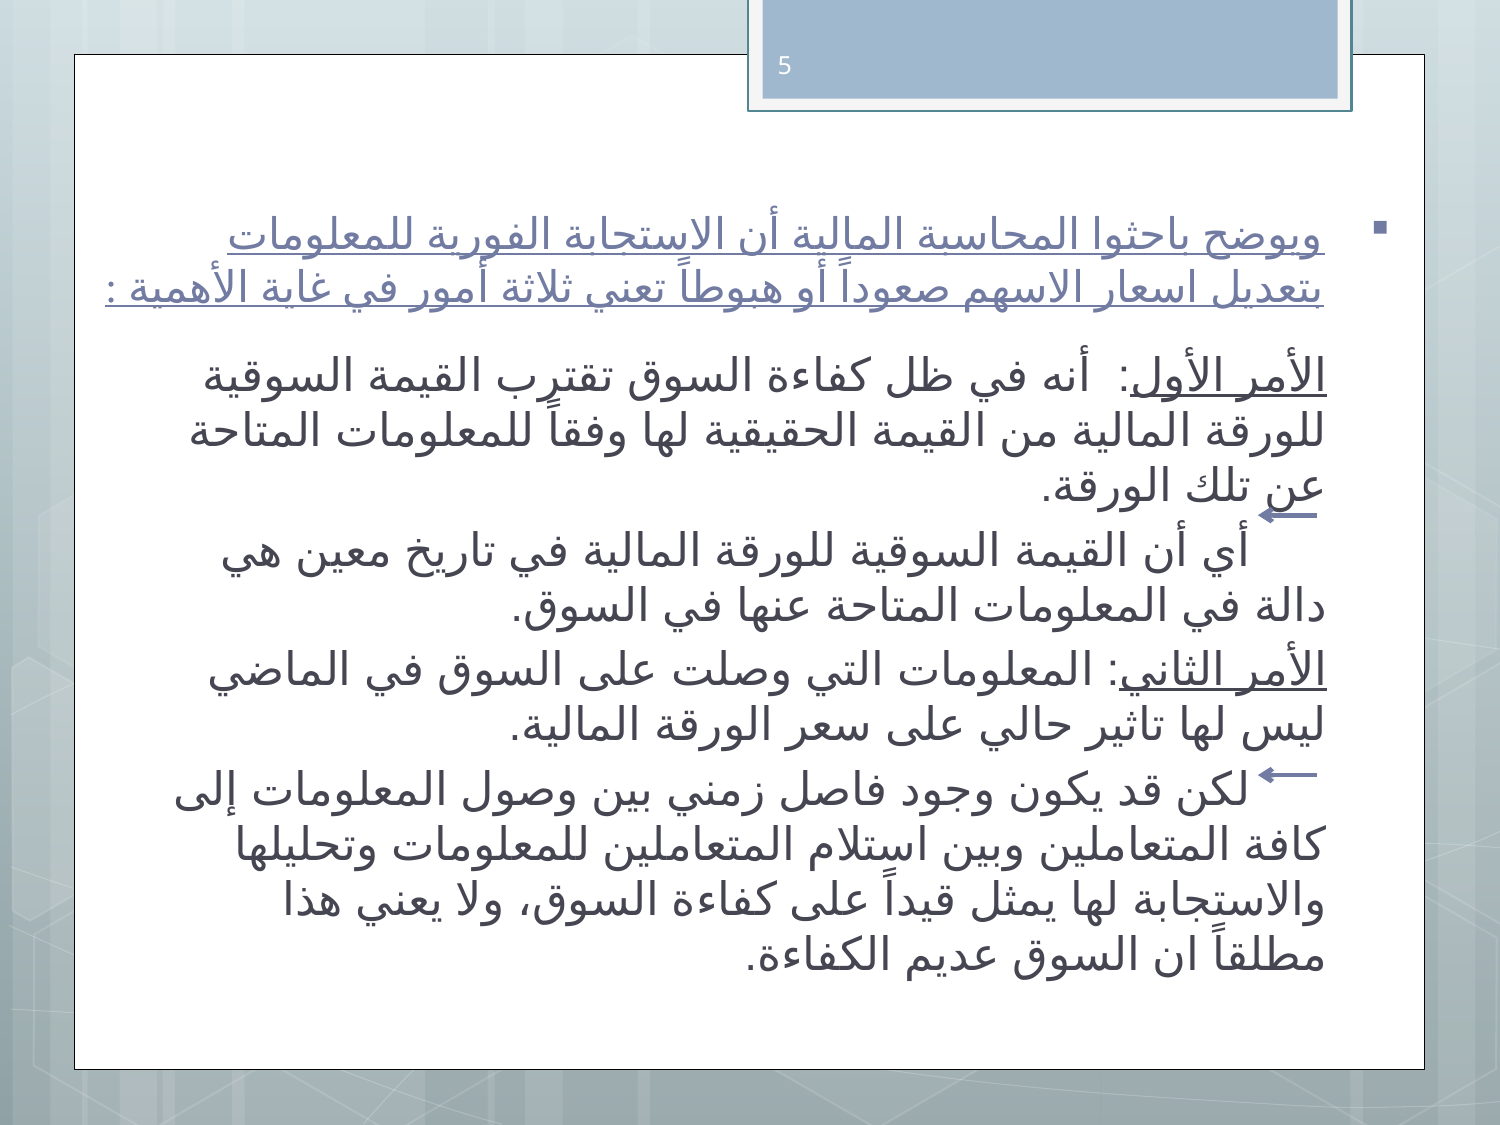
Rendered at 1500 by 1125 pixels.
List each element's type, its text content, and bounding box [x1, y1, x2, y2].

list الأمر الأول: أنه في ظل كفاءة السوق تقترب القيمة السوقية للورقة المالية من القيمة الحقيقية لها وفقاً للمعلومات المتاحة عن تلك الورقة. أي أن القيمة السوقية للورقة المالية في تاريخ معين هي دالة في المعلومات المتاحة عنها في السوق. الأمر الثاني: المعلومات التي وصلت على السوق في الماضي ليس لها تاثير حالي على سعر الورقة المالية. لكن قد يكون وجود فاصل زمني بين وصول المعلومات إلى كافة المتعاملين وبين استلام المتعاملين للمعلومات وتحليلها والاستجابة لها يمثل قيداً على كفاءة السوق، ولا يعني هذا مطلقاً ان السوق عديم الكفاءة. [147, 338, 1353, 988]
title ويوضح باحثوا المحاسبة المالية أن الاستجابة الفورية للمعلومات بتعديل اسعار الاسهم صعوداً أو هبوطاً تعني ثلاثة أمور في غاية الأهمية : [88, 160, 1400, 319]
slide_number 5 [762, 36, 982, 97]
